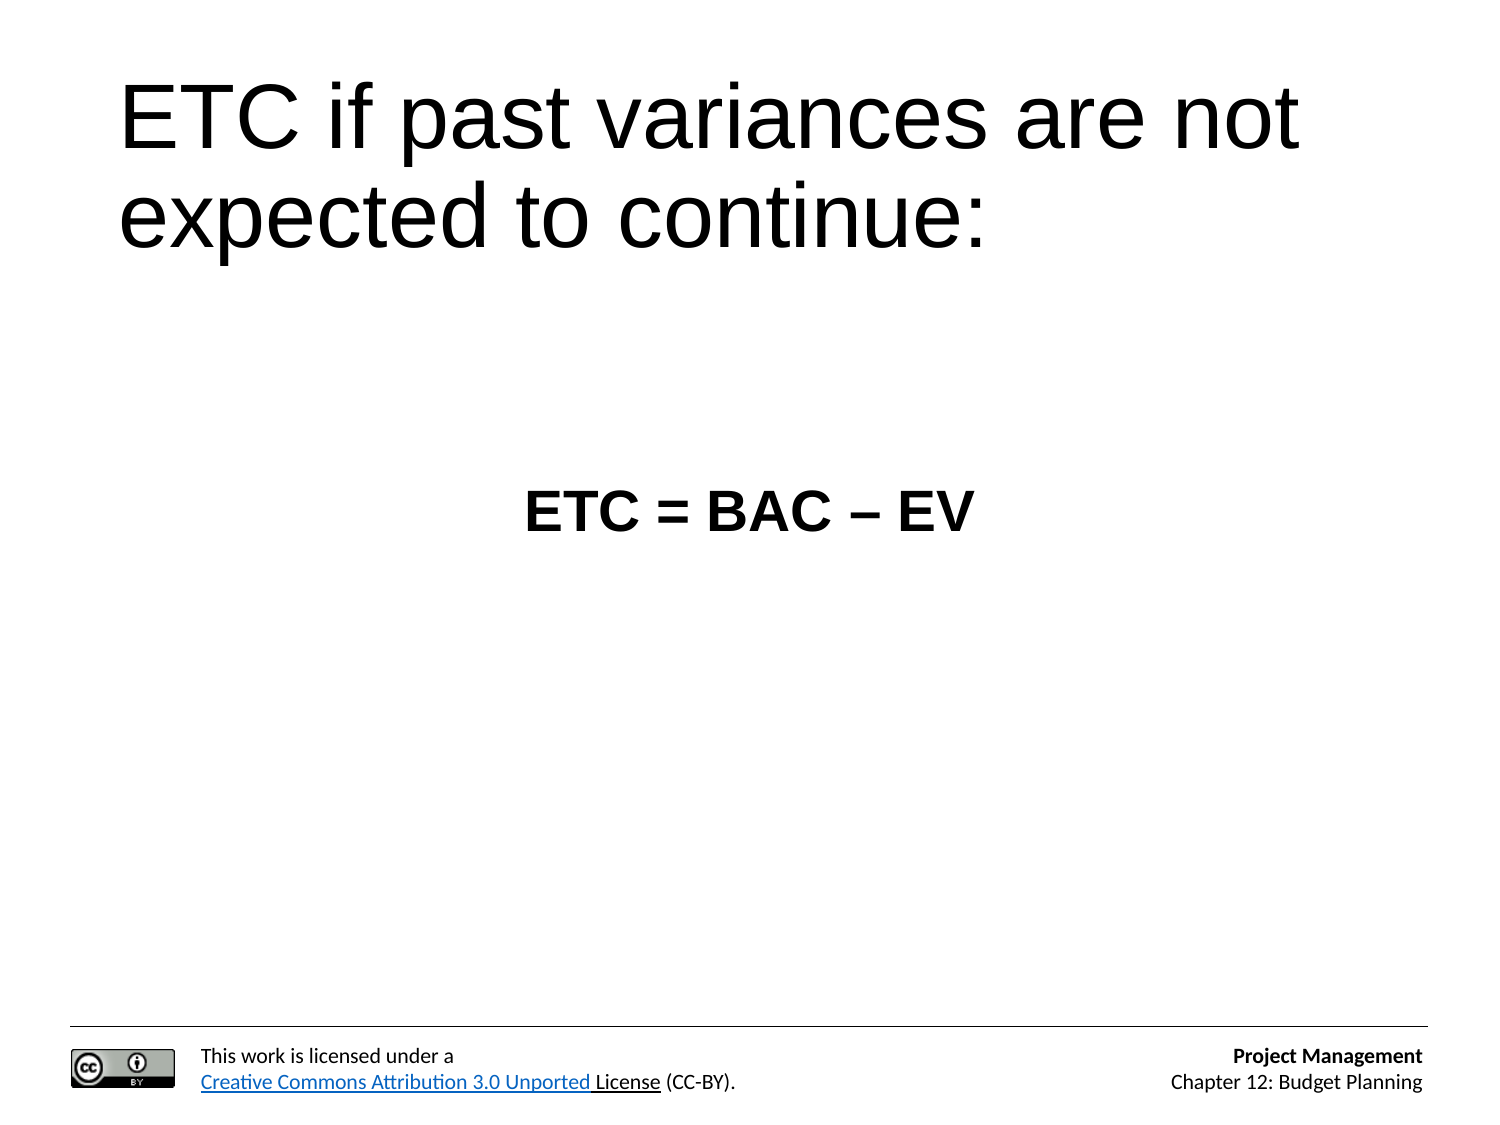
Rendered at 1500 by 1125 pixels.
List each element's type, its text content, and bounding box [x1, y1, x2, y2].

title ETC if past variances are not expected to continue: [103, 59, 1397, 278]
picture [71, 1049, 175, 1088]
list ETC = BAC – EV [103, 299, 1397, 1014]
